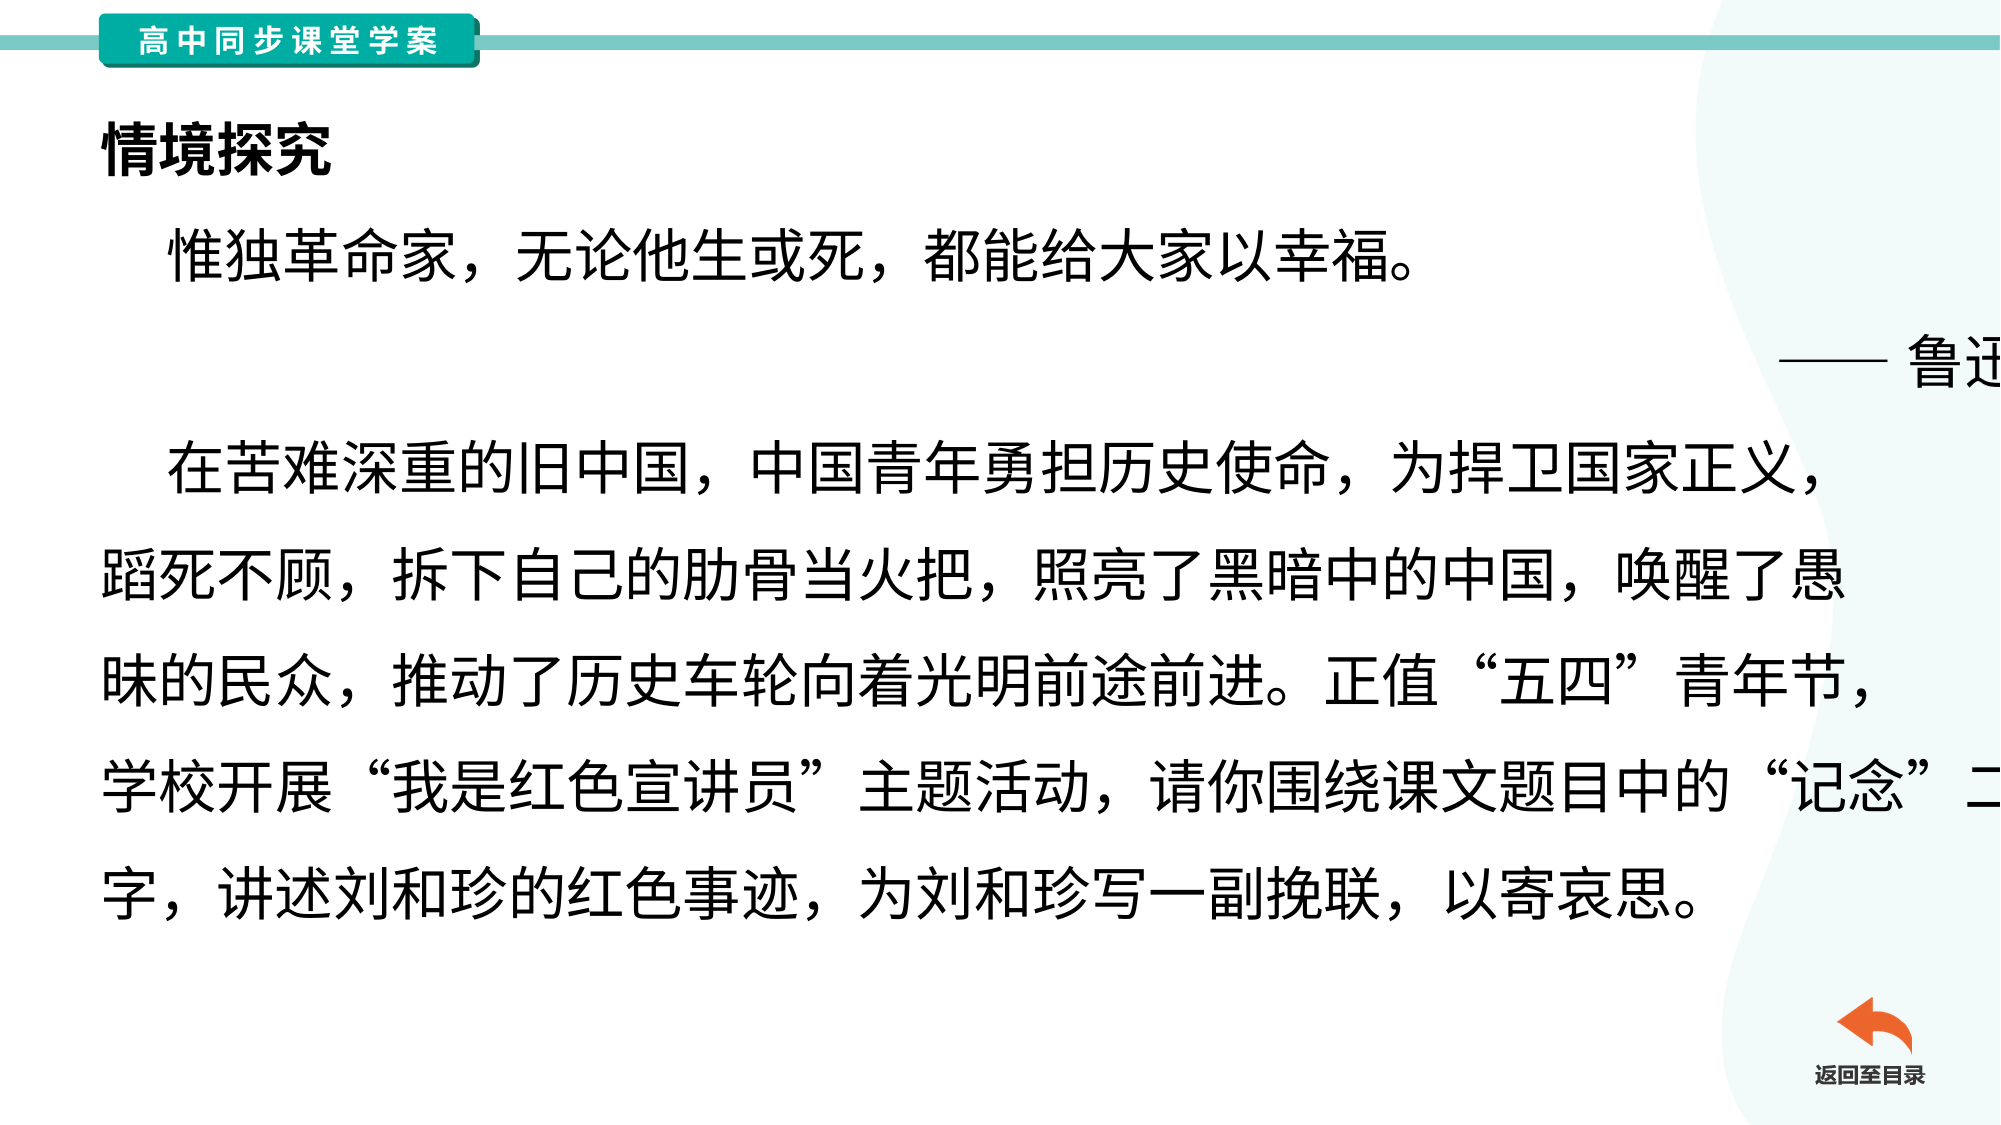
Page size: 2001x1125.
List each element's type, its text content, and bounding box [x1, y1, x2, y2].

text_box 情境探究 惟独革命家，无论他生或死，都能给大家以幸福。 ——鲁迅 在苦难深重的旧中国，中国青年勇担历史使命，为捍卫国家正义， 蹈死不顾，拆下自己的肋骨当火把，照亮了黑暗中的中国，唤醒了愚 昧的民众，推动了历史车轮向着光明前途前进。正值“五四”青年节， 学校开展“我是红色宣讲员”主题活动，请你围绕课文题目中的“记念”二 字，讲述刘和珍的红色事迹，为刘和珍写一副挽联，以寄哀思。 [100, 76, 1899, 927]
picture [0, 0, 2000, 1125]
